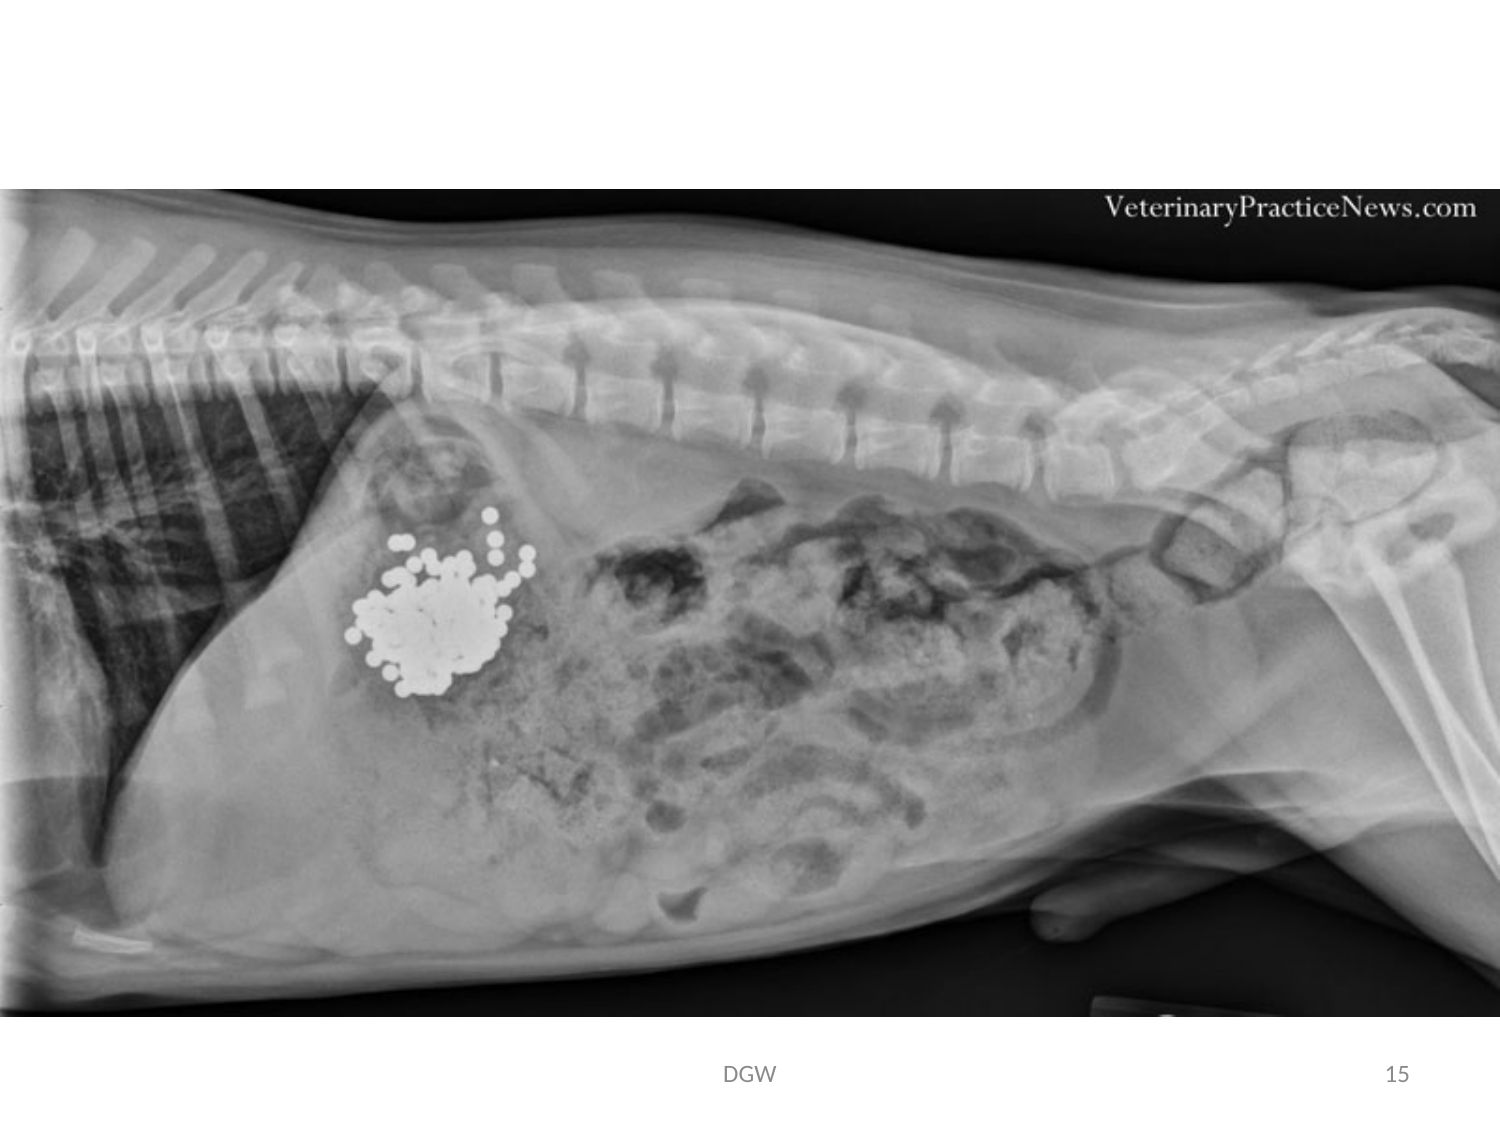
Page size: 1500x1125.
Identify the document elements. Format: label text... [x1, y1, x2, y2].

footer DGW [512, 1042, 988, 1103]
picture [0, 189, 1500, 1017]
slide_number 15 [1074, 1042, 1425, 1103]
